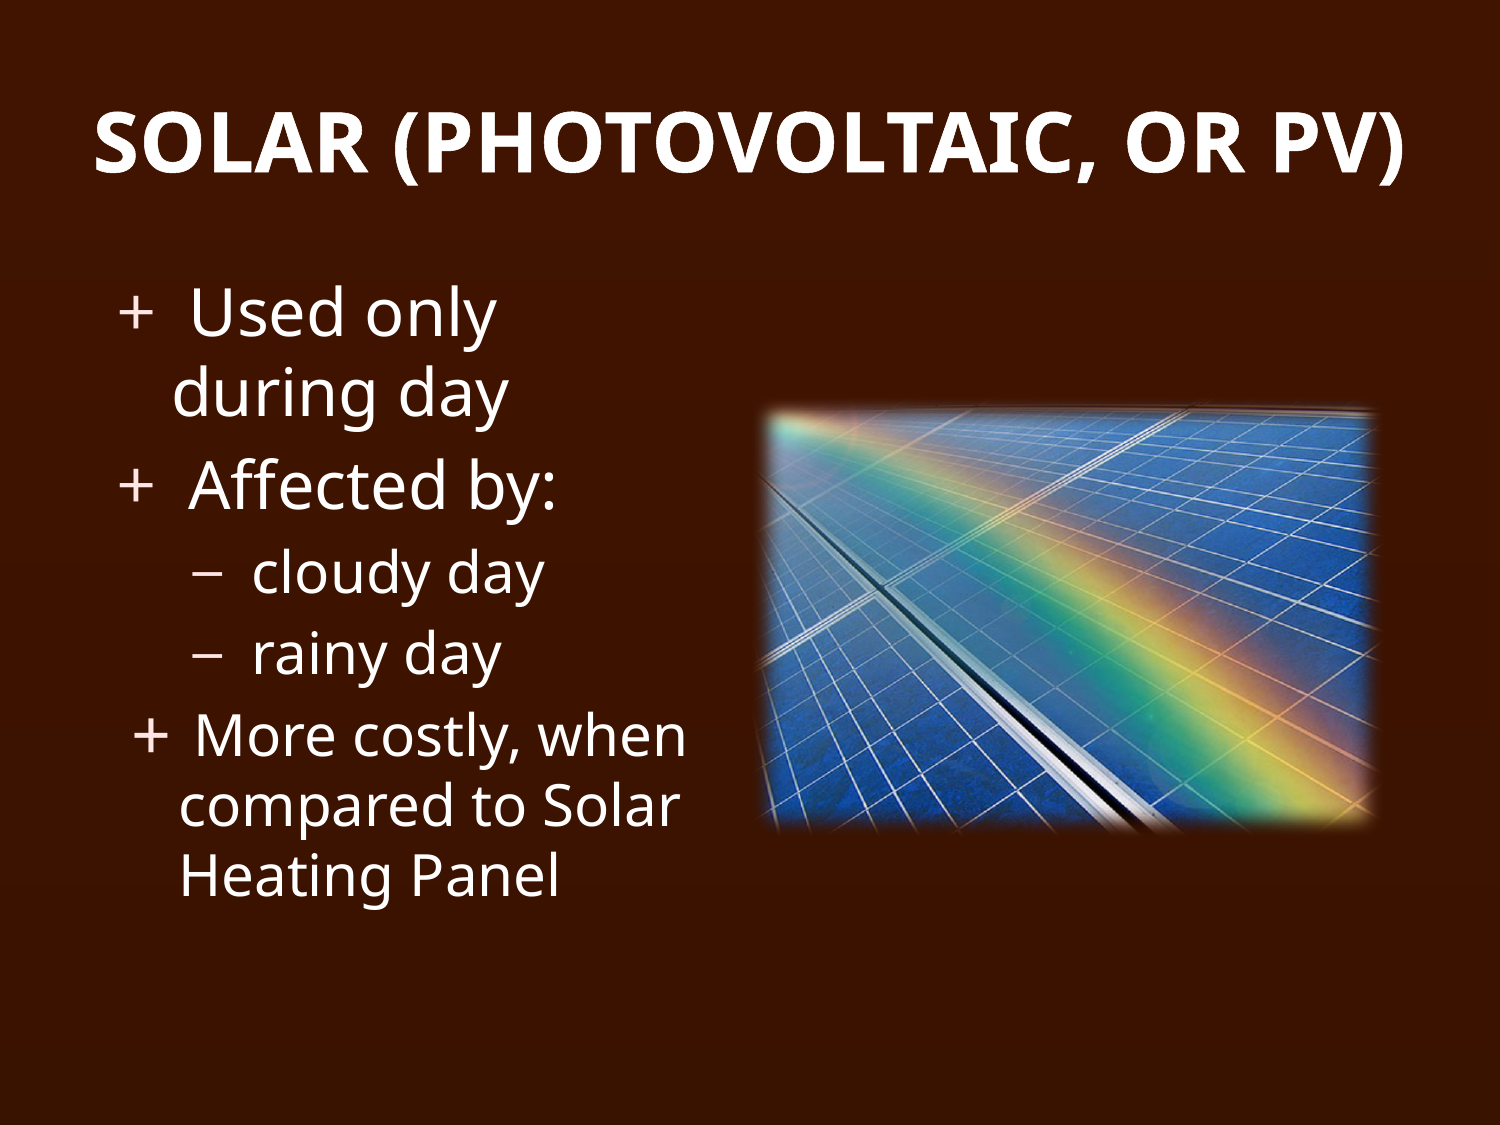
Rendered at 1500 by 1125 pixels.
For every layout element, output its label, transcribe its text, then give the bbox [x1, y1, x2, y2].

title Solar (Photovoltaic, or PV) [75, 45, 1425, 233]
list Used only during day Affected by: cloudy day rainy day More costly, when compared to Solar Heating Panel [99, 262, 738, 1038]
picture [749, 395, 1385, 838]
